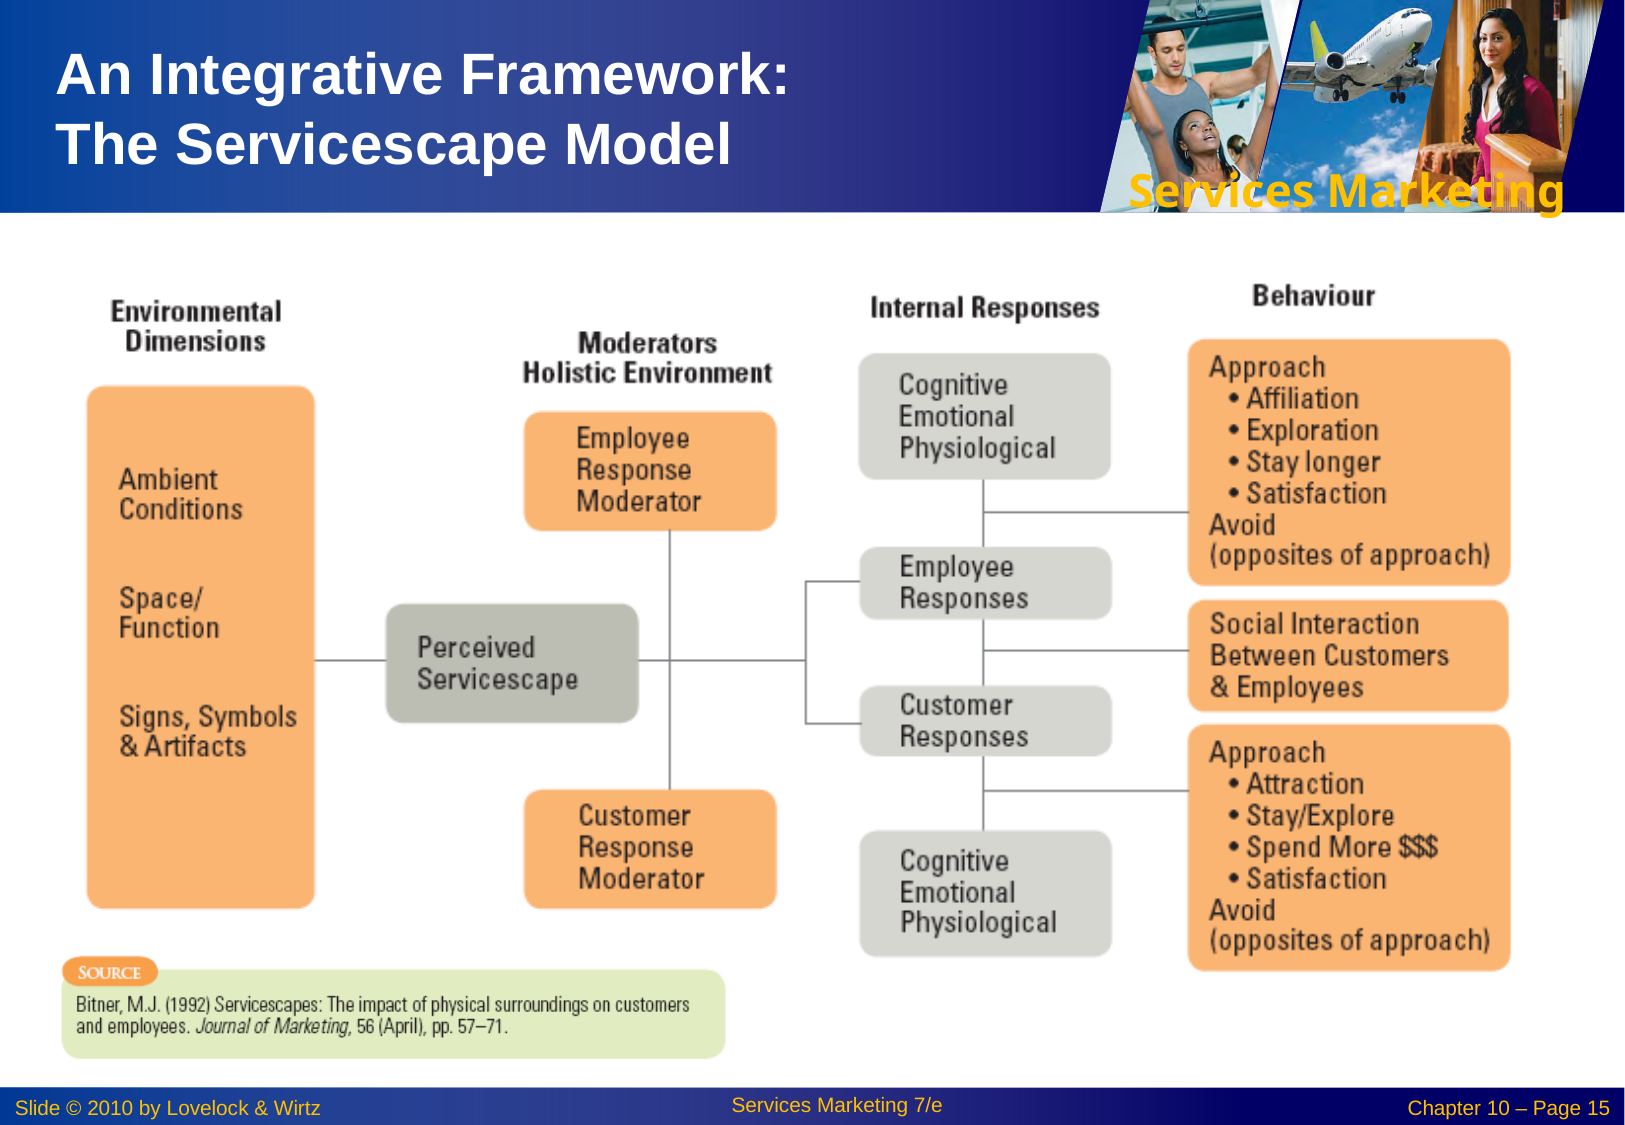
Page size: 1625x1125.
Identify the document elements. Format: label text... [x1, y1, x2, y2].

picture [1178, 0, 1604, 213]
title An Integrative Framework: The Servicescape Model [40, 0, 1178, 213]
picture [49, 249, 1525, 1073]
picture [1546, 187, 1556, 202]
